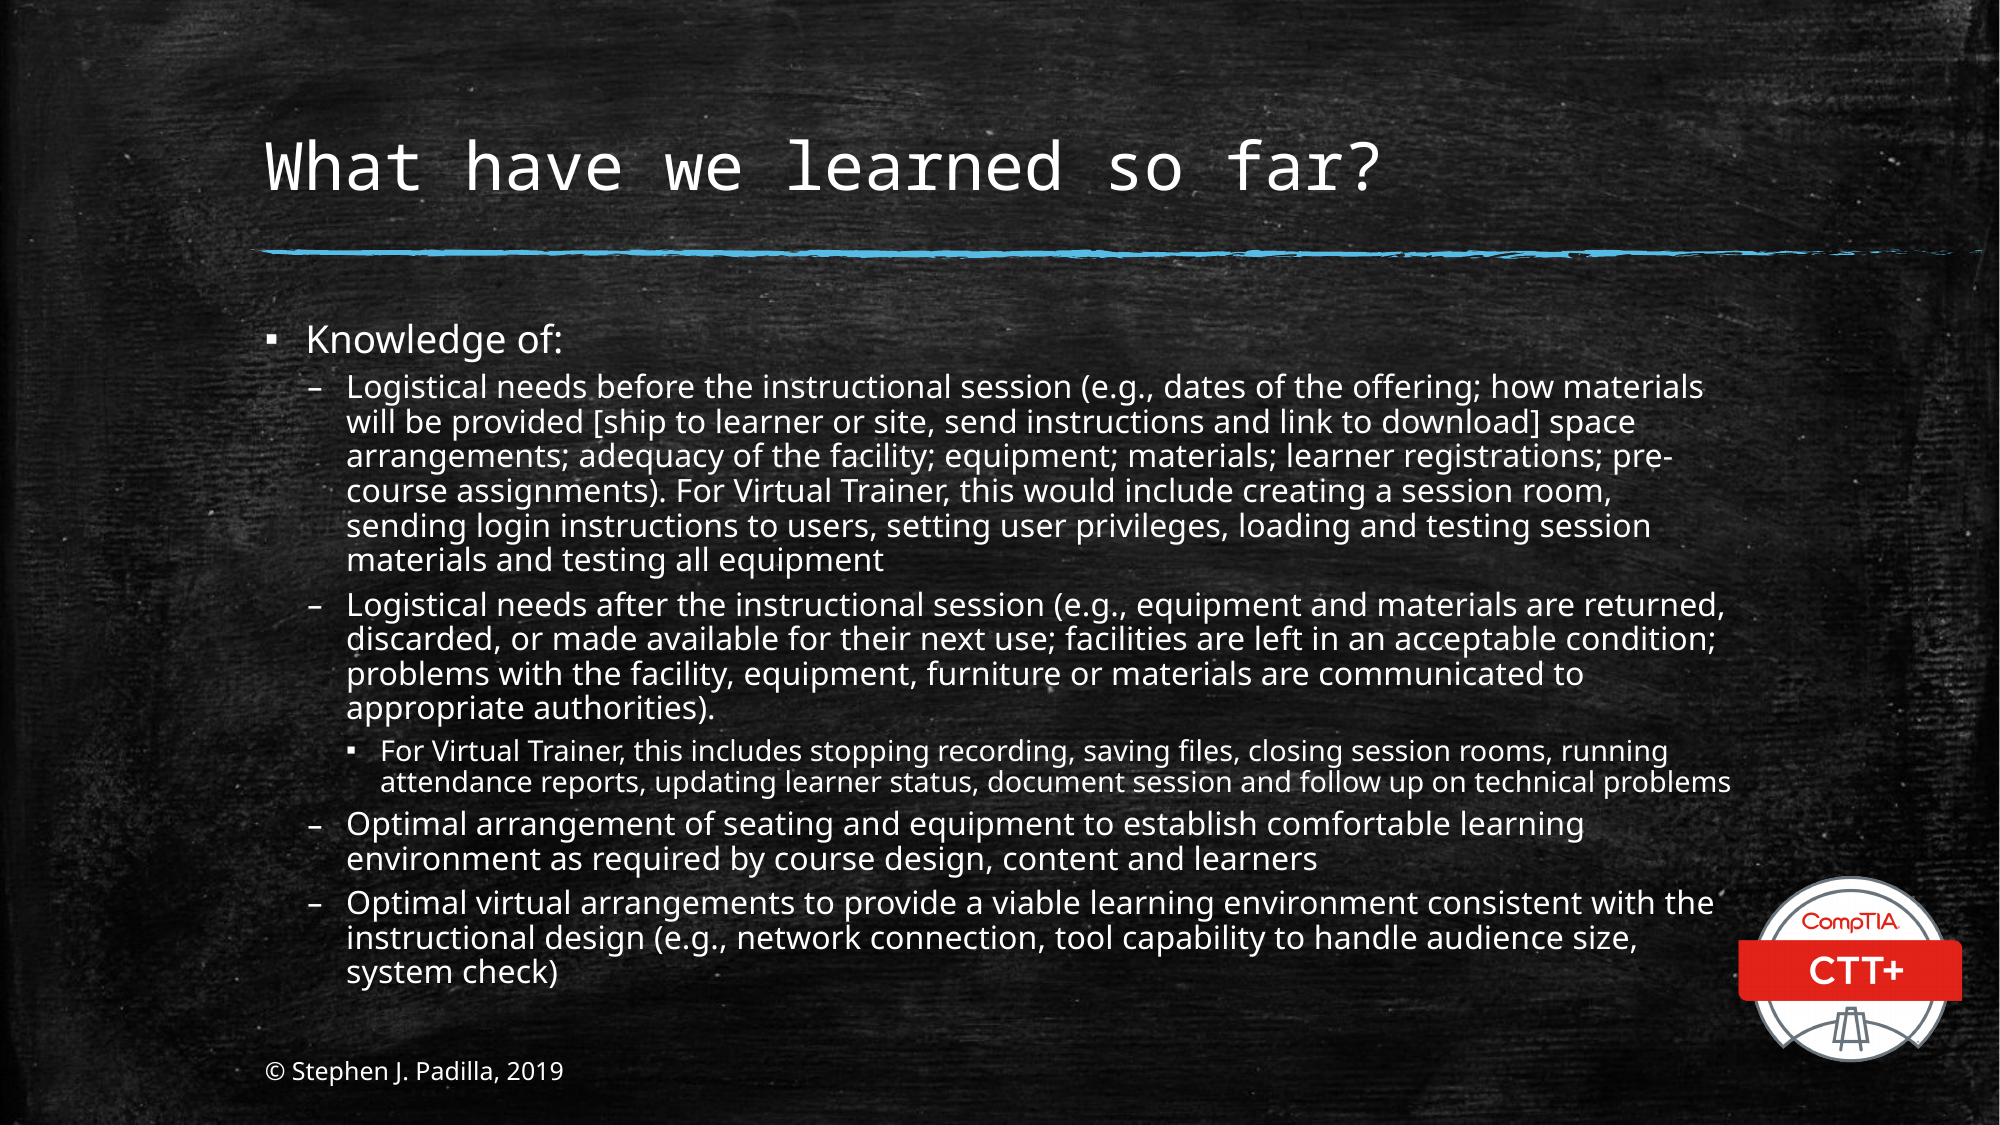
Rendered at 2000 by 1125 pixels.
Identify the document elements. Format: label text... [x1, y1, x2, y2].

footer © Stephen J. Padilla, 2019 [249, 1050, 1288, 1096]
picture [1699, 824, 2000, 1125]
list Knowledge of: Logistical needs before the instructional session (e.g., dates of the offering; how materials will be provided [ship to learner or site, send instructions and link to download] space arrangements; adequacy of the facility; equipment; materials; learner registrations; pre-course assignments). For Virtual Trainer, this would include creating a session room, sending login instructions to users, setting user privileges, loading and testing session materials and testing all equipment Logistical needs after the instructional session (e.g., equipment and materials are returned, discarded, or made available for their next use; facilities are left in an acceptable condition; problems with the facility, equipment, furniture or materials are communicated to appropriate authorities). For Virtual Trainer, this includes stopping recording, saving files, closing session rooms, running attendance reports, updating learner status, document session and follow up on technical problems Optimal arrangement of seating and equipment to establish comfortable learning environment as required by course design, content and learners Optimal virtual arrangements to provide a viable learning environment consistent with the instructional design (e.g., network connection, tool capability to handle audience size, system check) [249, 312, 1750, 1013]
title What have we learned so far? [249, 45, 1750, 213]
